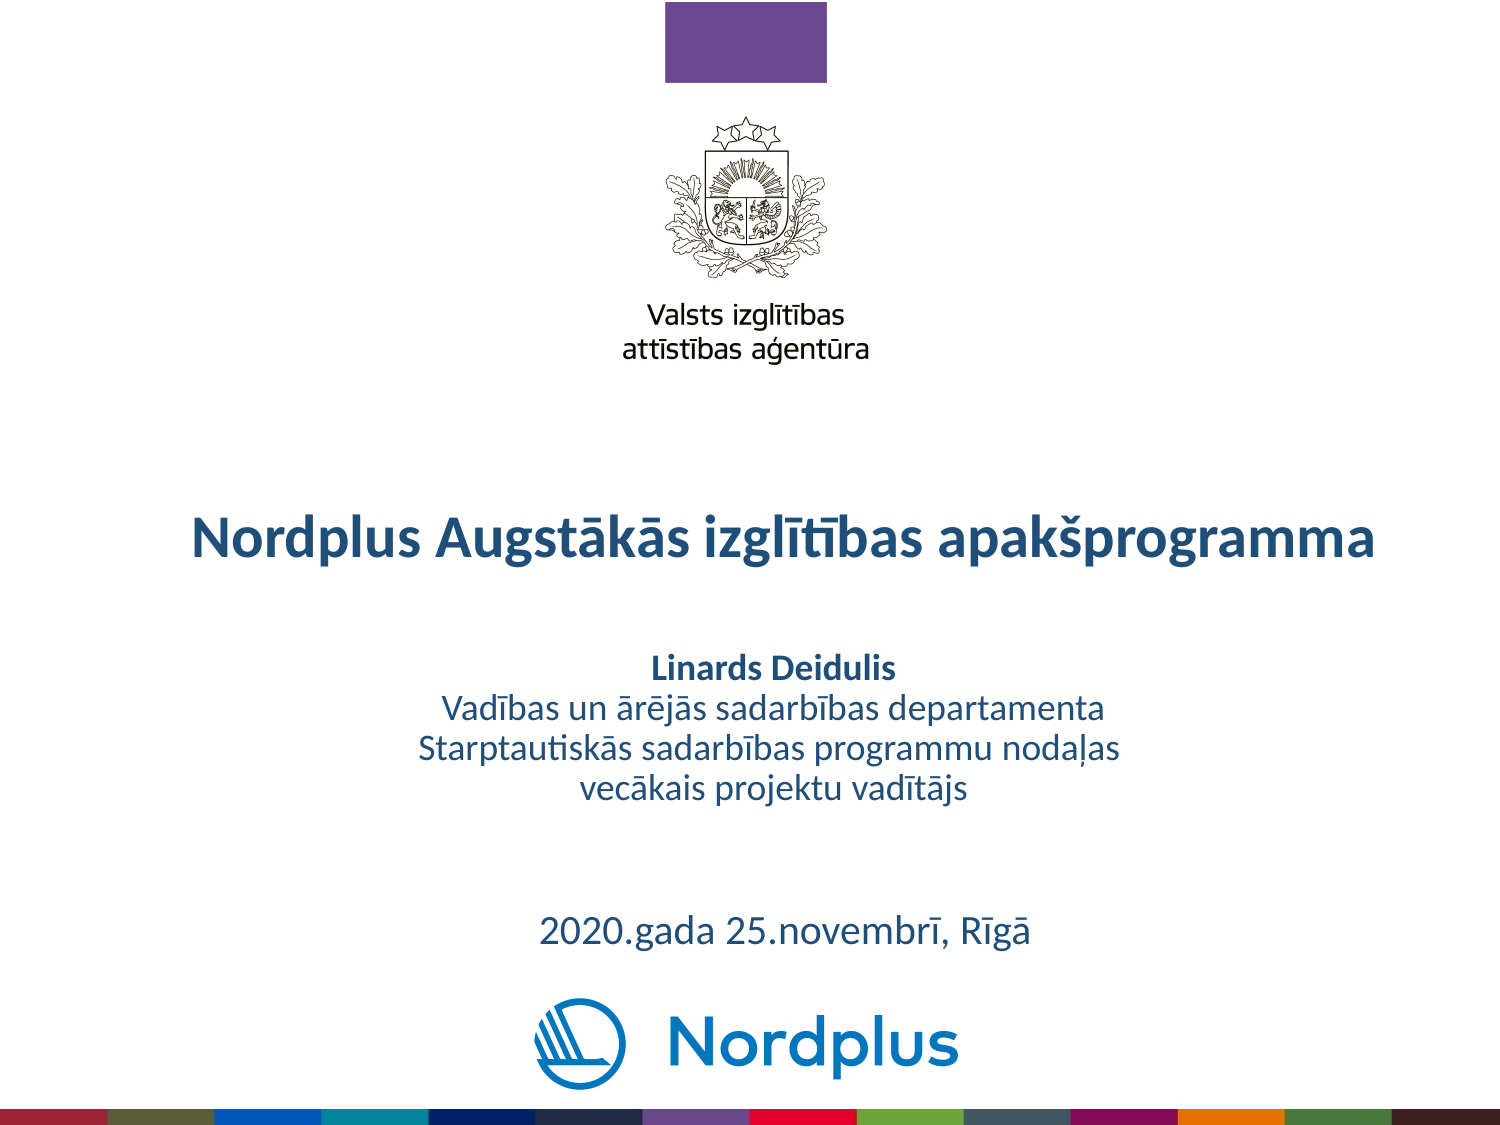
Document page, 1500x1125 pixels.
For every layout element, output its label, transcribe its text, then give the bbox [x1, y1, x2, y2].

picture [0, 0, 1500, 1125]
title Nordplus Augstākās izglītības apakšprogramma [175, 456, 1394, 579]
text_box Linards Deidulis Vadības un ārējās sadarbības departamenta Starptautiskās sadarbības programmu nodaļas vecākais projektu vadītājs [318, 641, 1230, 816]
text_box 2020.gada 25.novembrī, Rīgā [318, 894, 1252, 995]
